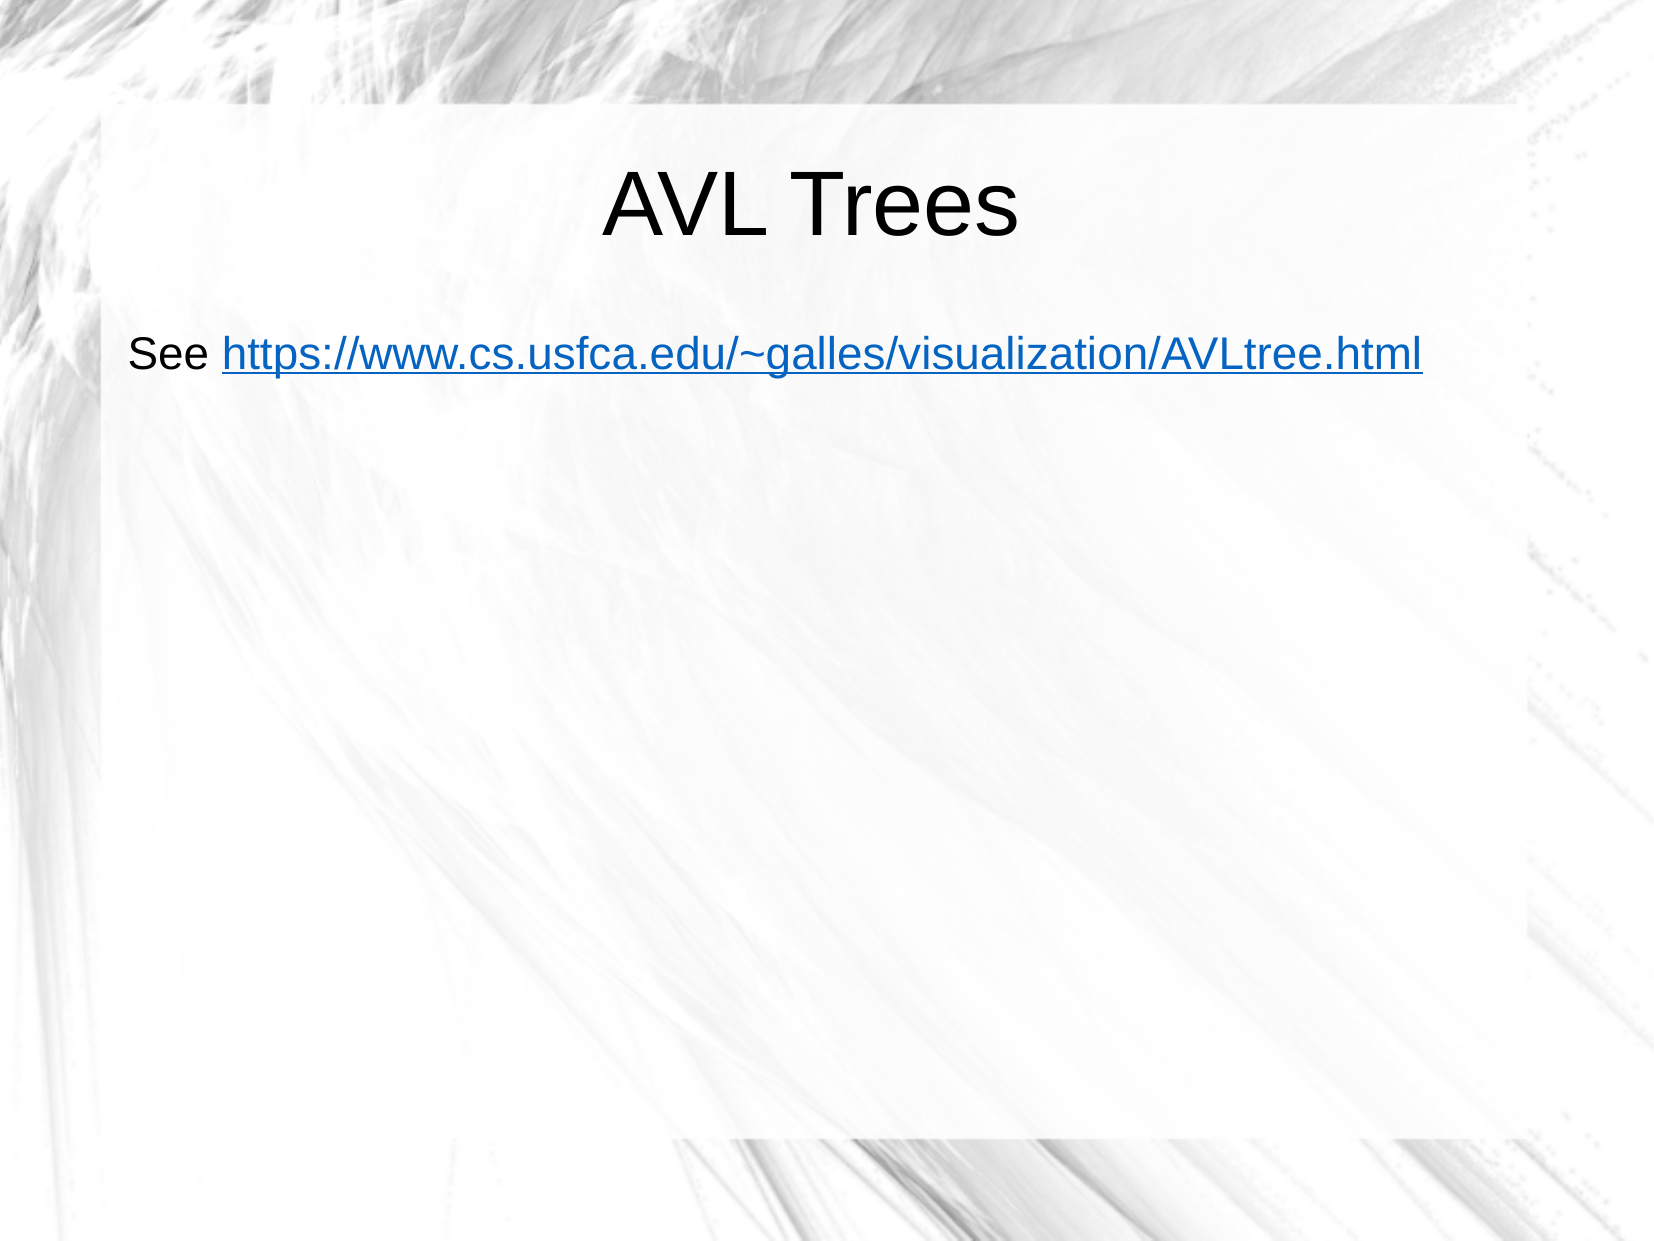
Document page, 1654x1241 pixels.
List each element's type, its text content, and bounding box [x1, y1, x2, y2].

title AVL Trees [118, 93, 1506, 299]
picture [0, 0, 1654, 1241]
list See https://www.cs.usfca.edu/~galles/visualization/AVLtree.html [118, 319, 1571, 1109]
